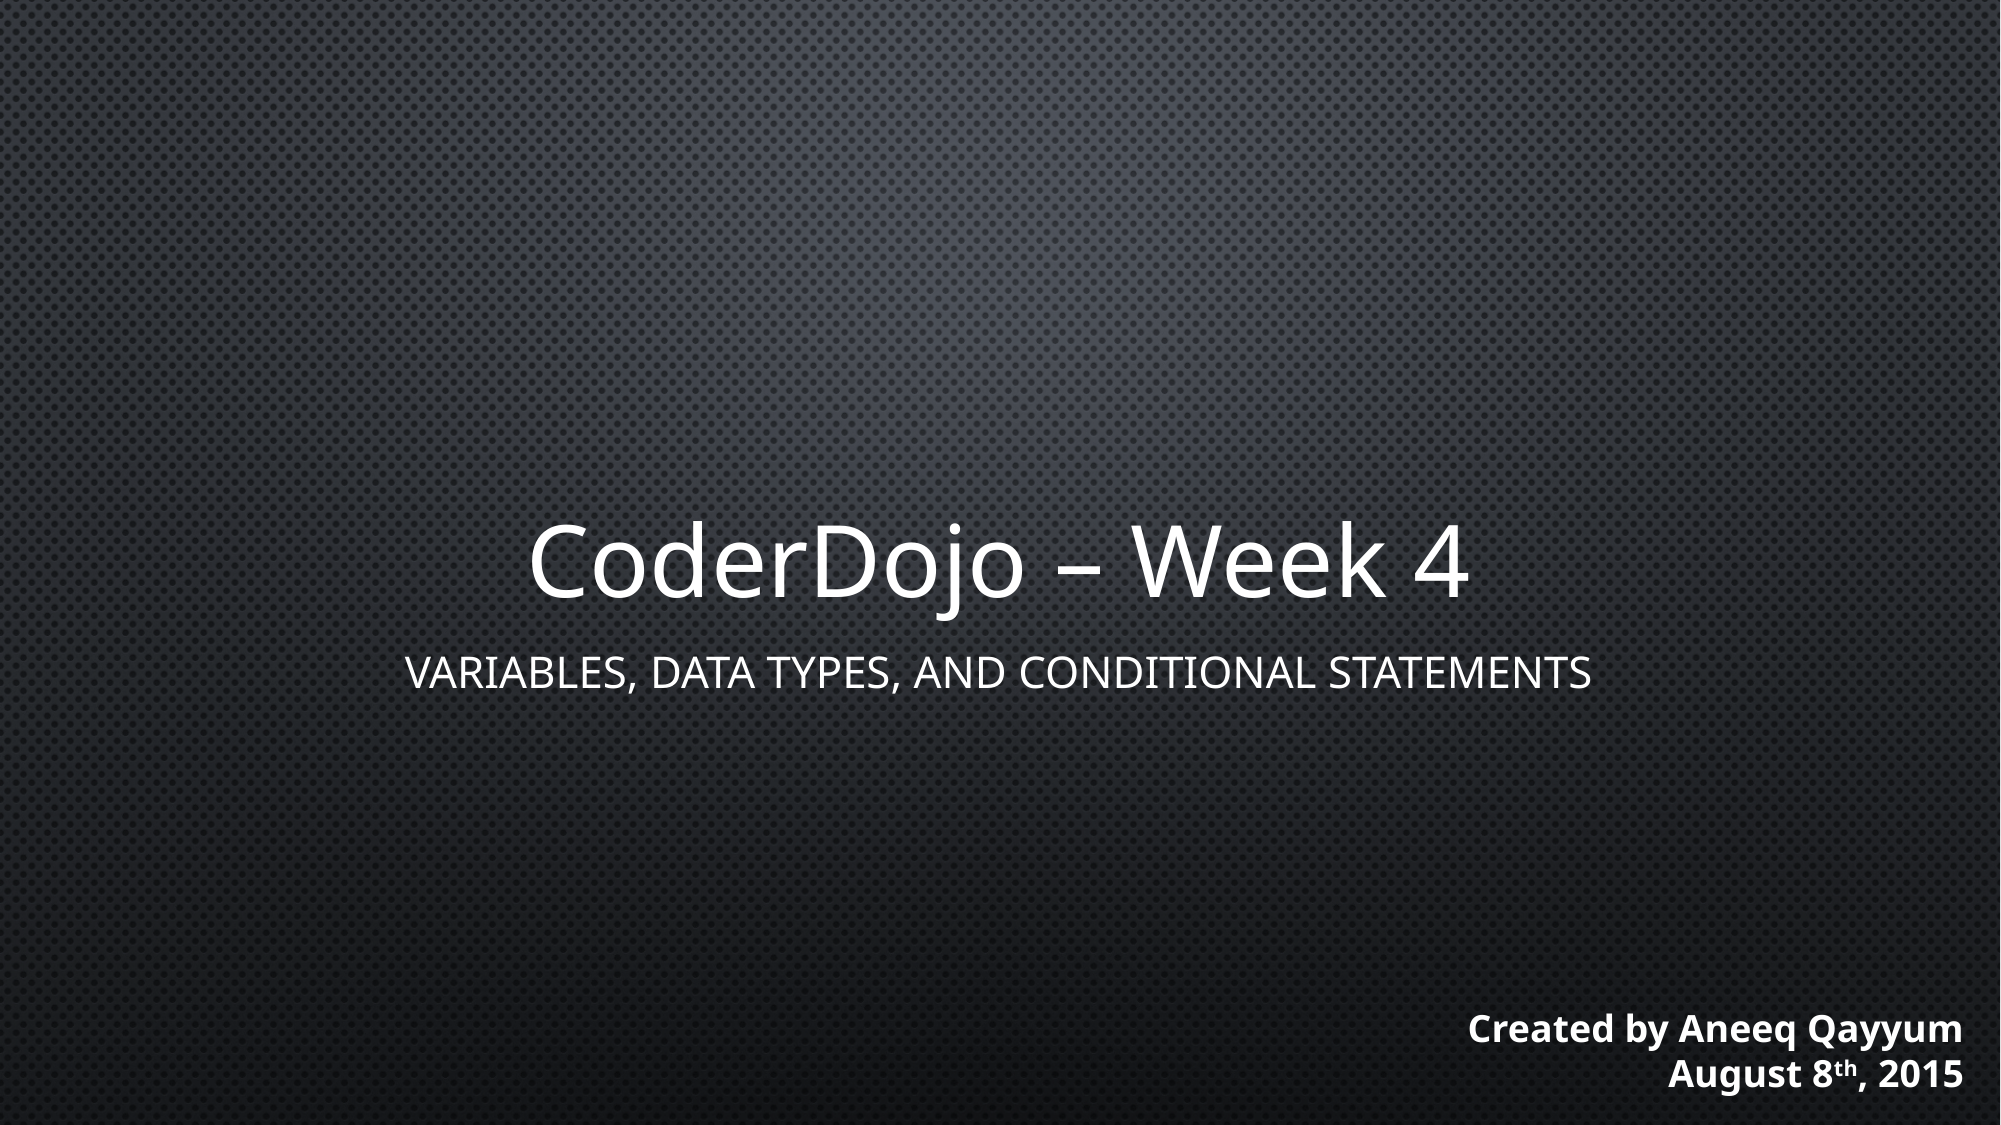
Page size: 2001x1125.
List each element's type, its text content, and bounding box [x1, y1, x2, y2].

subtitle Variables, Data Types, and Conditional Statements [287, 637, 1711, 950]
title CoderDojo – Week 4 [287, 99, 1711, 625]
text_box Created by Aneeq Qayyum August 8th, 2015 [1430, 997, 1979, 1103]
